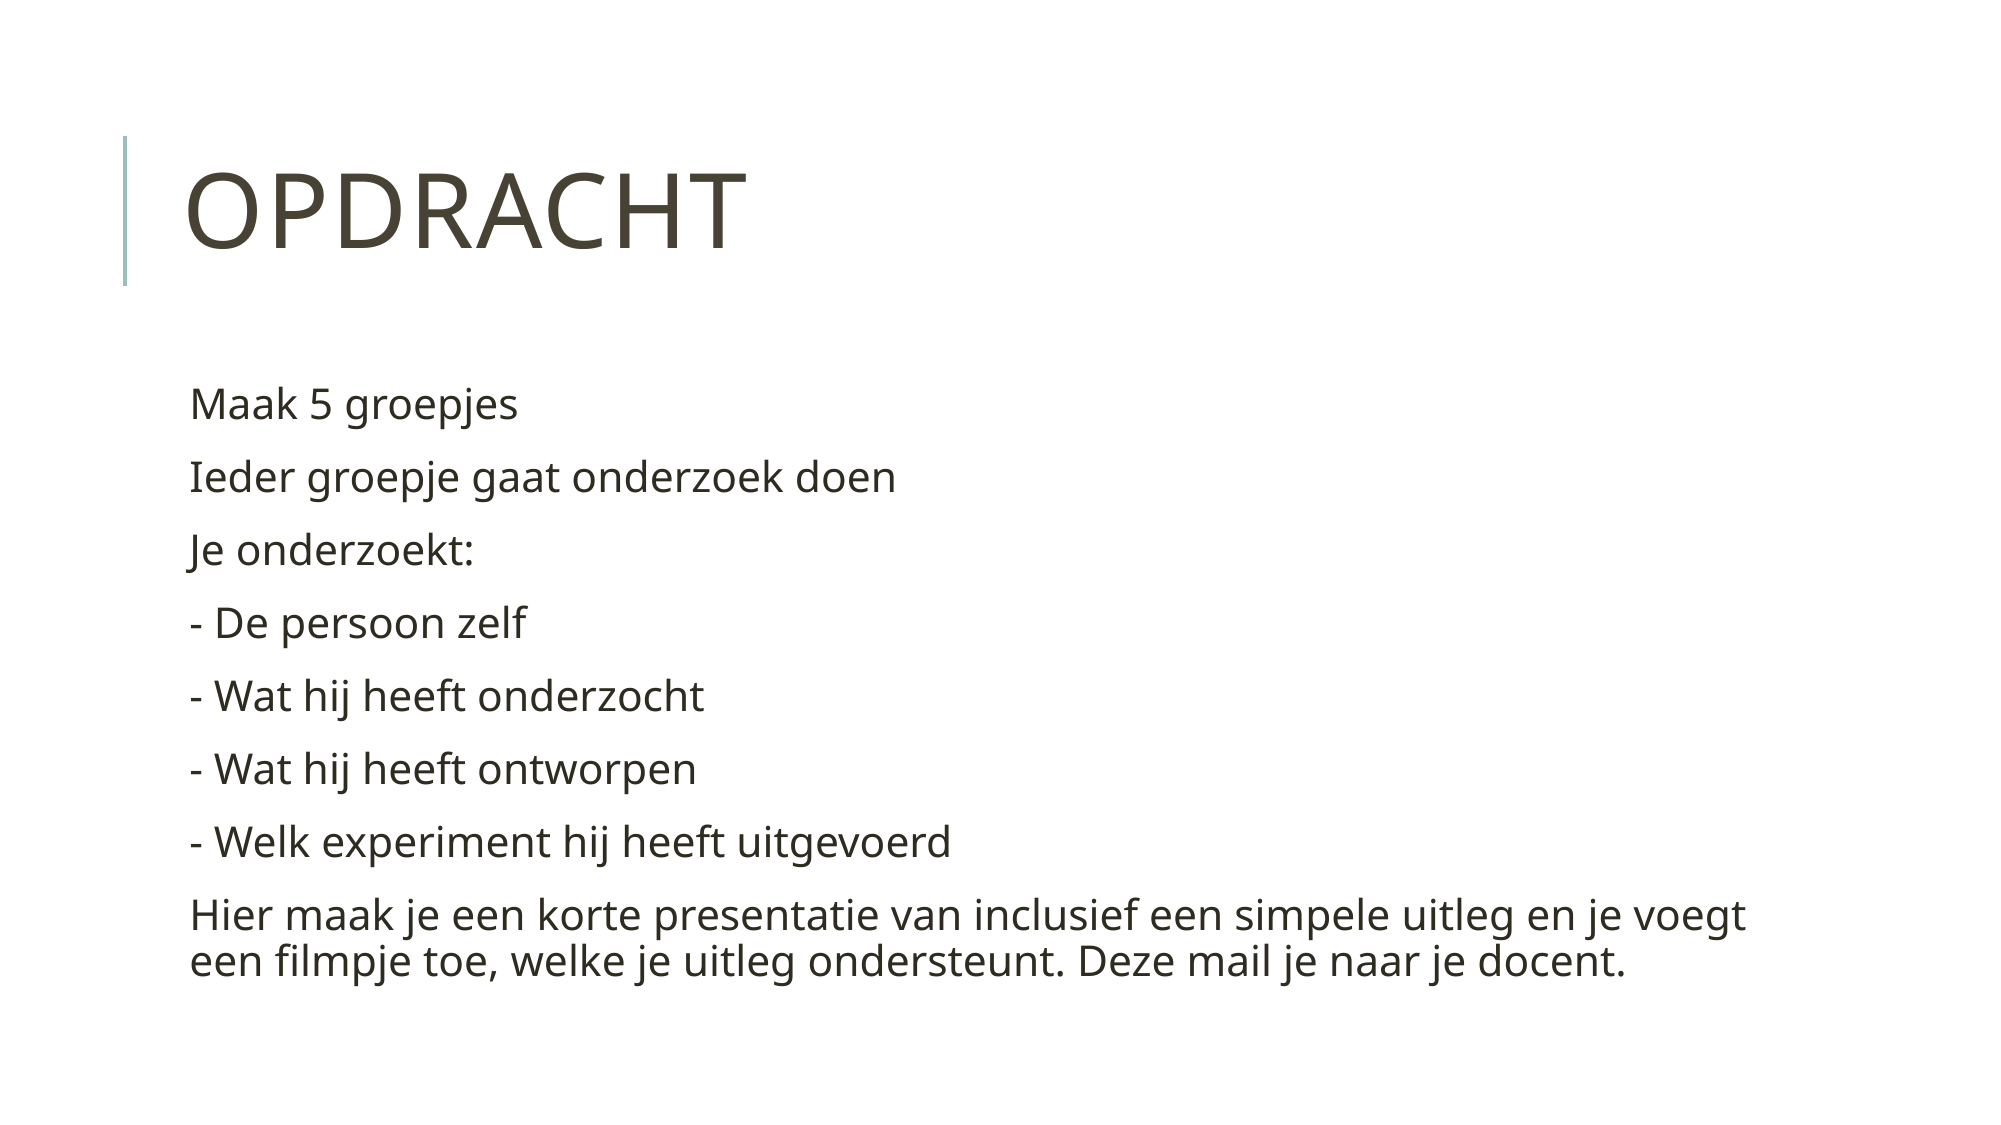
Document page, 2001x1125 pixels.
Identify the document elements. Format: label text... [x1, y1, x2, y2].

title Opdracht [168, 96, 1763, 342]
list Maak 5 groepjes Ieder groepje gaat onderzoek doen Je onderzoekt: - De persoon zelf - Wat hij heeft onderzocht - Wat hij heeft ontworpen - Welk experiment hij heeft uitgevoerd Hier maak je een korte presentatie van inclusief een simpele uitleg en je voegt een filmpje toe, welke je uitleg ondersteunt. Deze mail je naar je docent. [168, 375, 1763, 1035]
